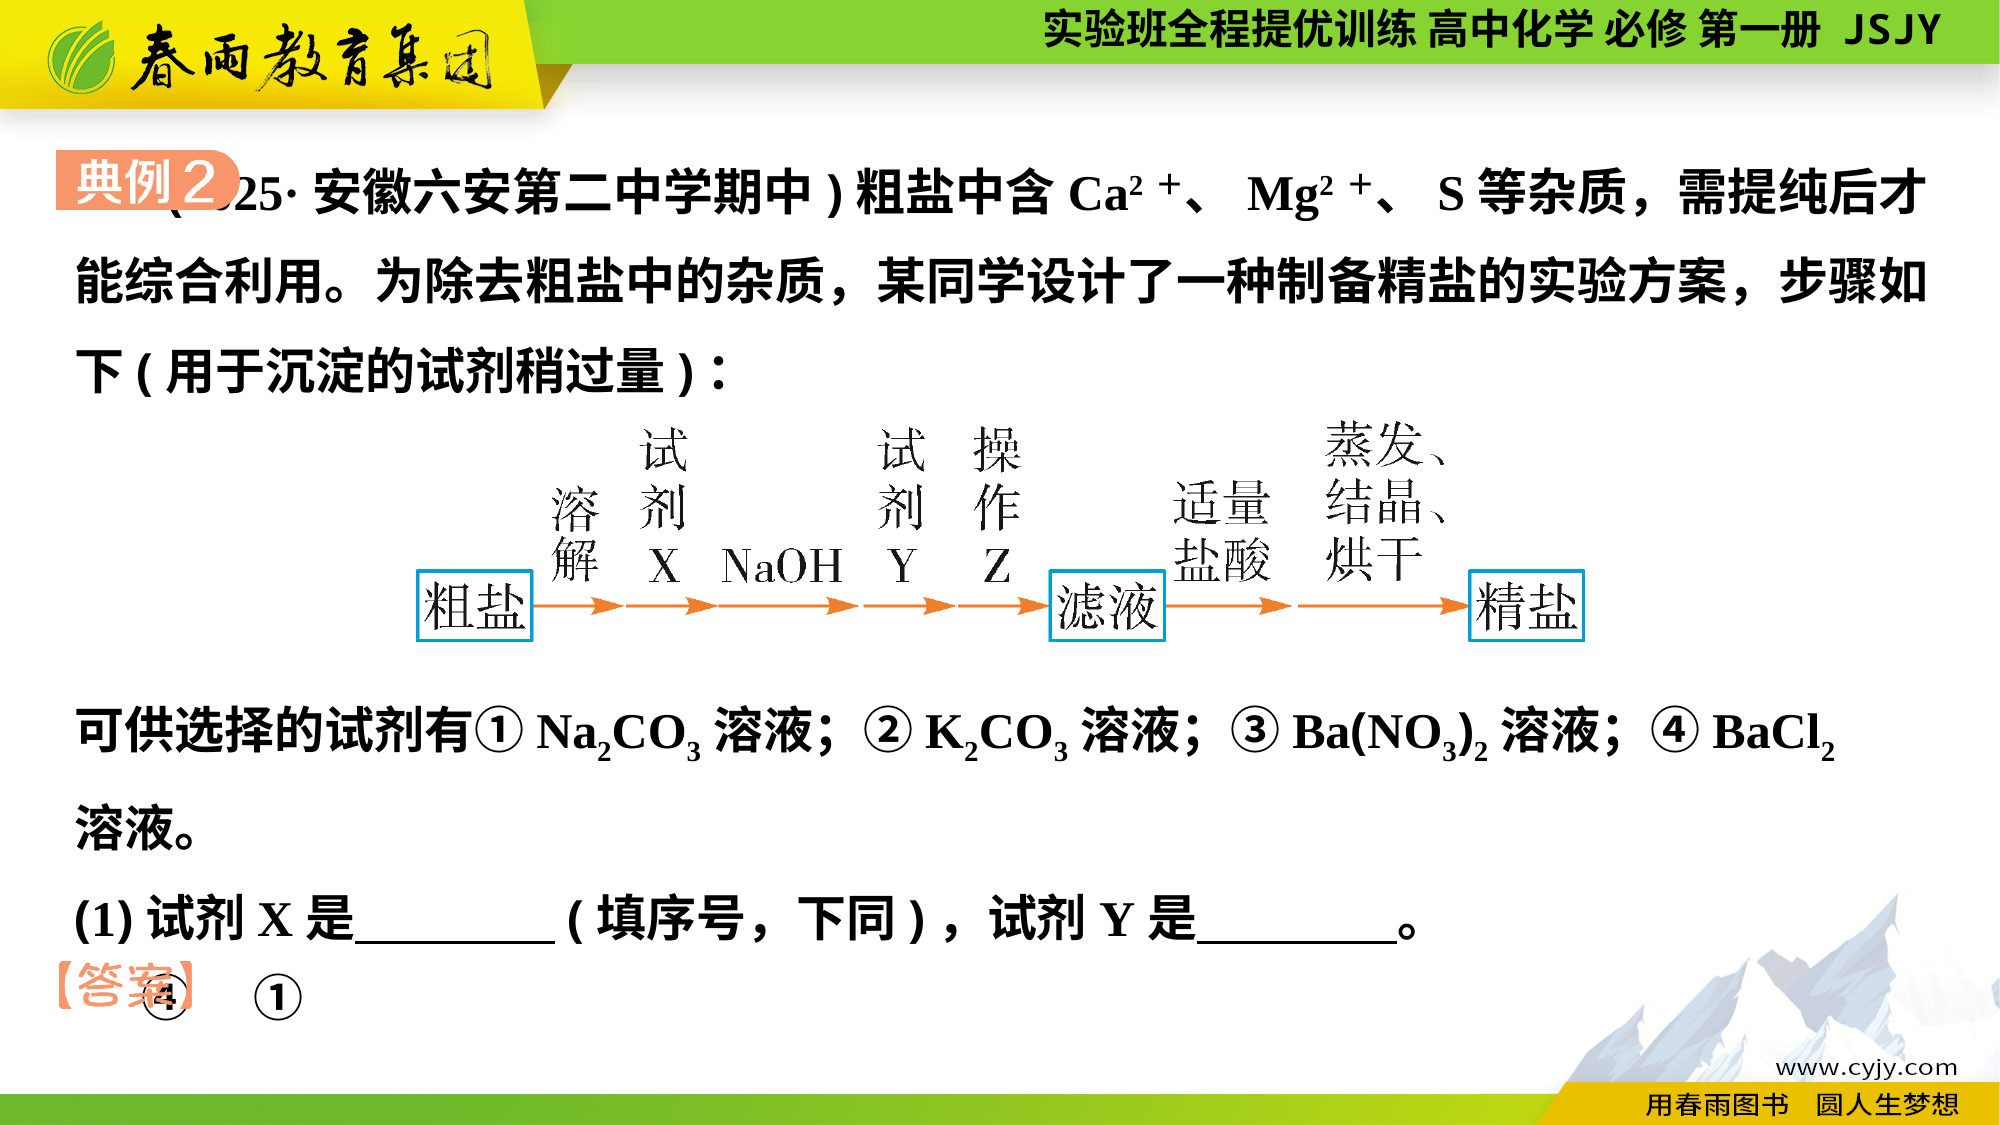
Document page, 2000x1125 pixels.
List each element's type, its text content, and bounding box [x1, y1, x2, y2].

text_box ④ ① [59, 928, 1944, 1034]
text_box 可供选择的试剂有①Na2CO3溶液；②K2CO3溶液；③Ba(NO3)2溶液；④BaCl2 溶液。 (1)试剂X是 (填序号，下同)，试剂Y是 。 [59, 656, 1944, 928]
picture [0, 0, 2000, 1125]
